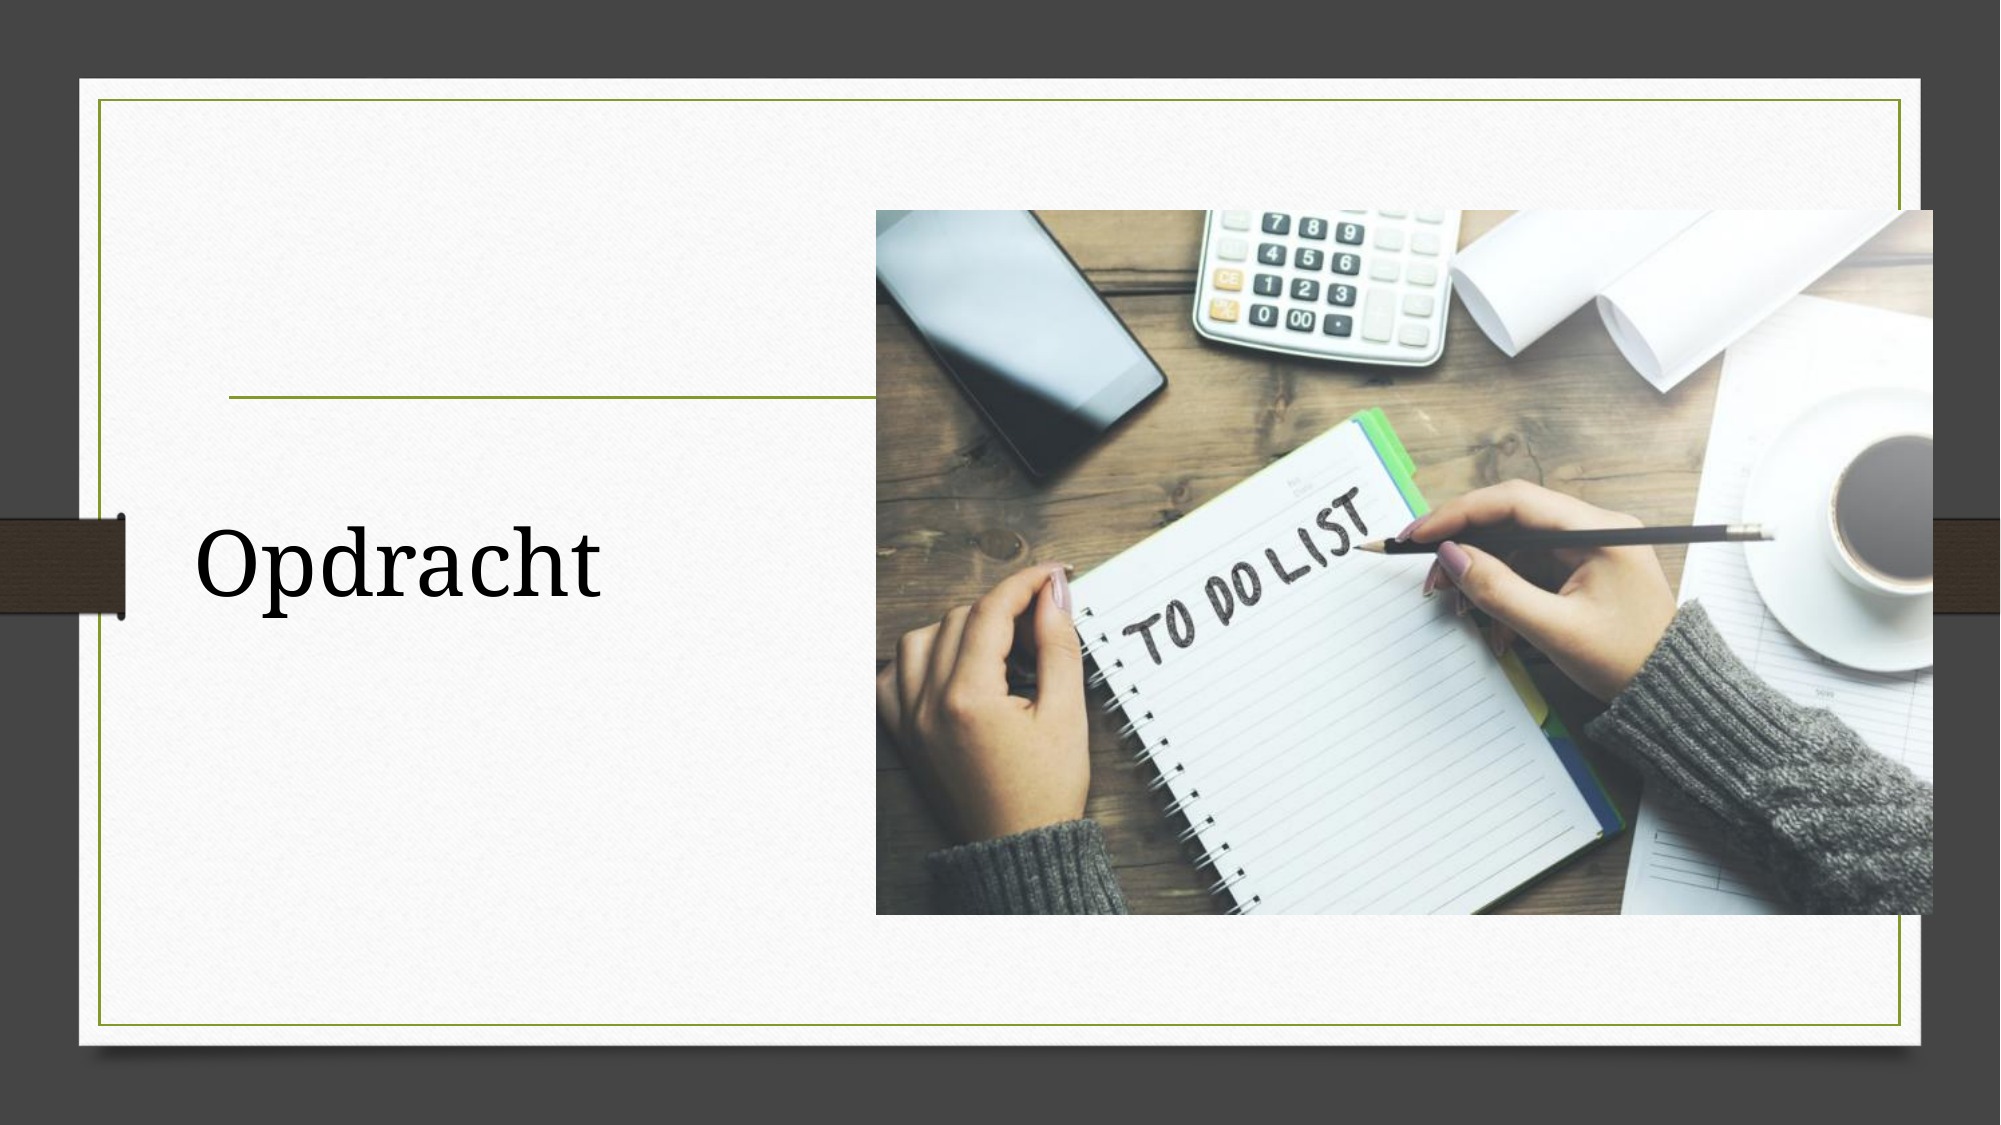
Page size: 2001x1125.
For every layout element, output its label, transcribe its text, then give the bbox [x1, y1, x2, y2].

title Opdracht [138, 134, 683, 623]
picture [0, 0, 2001, 1125]
